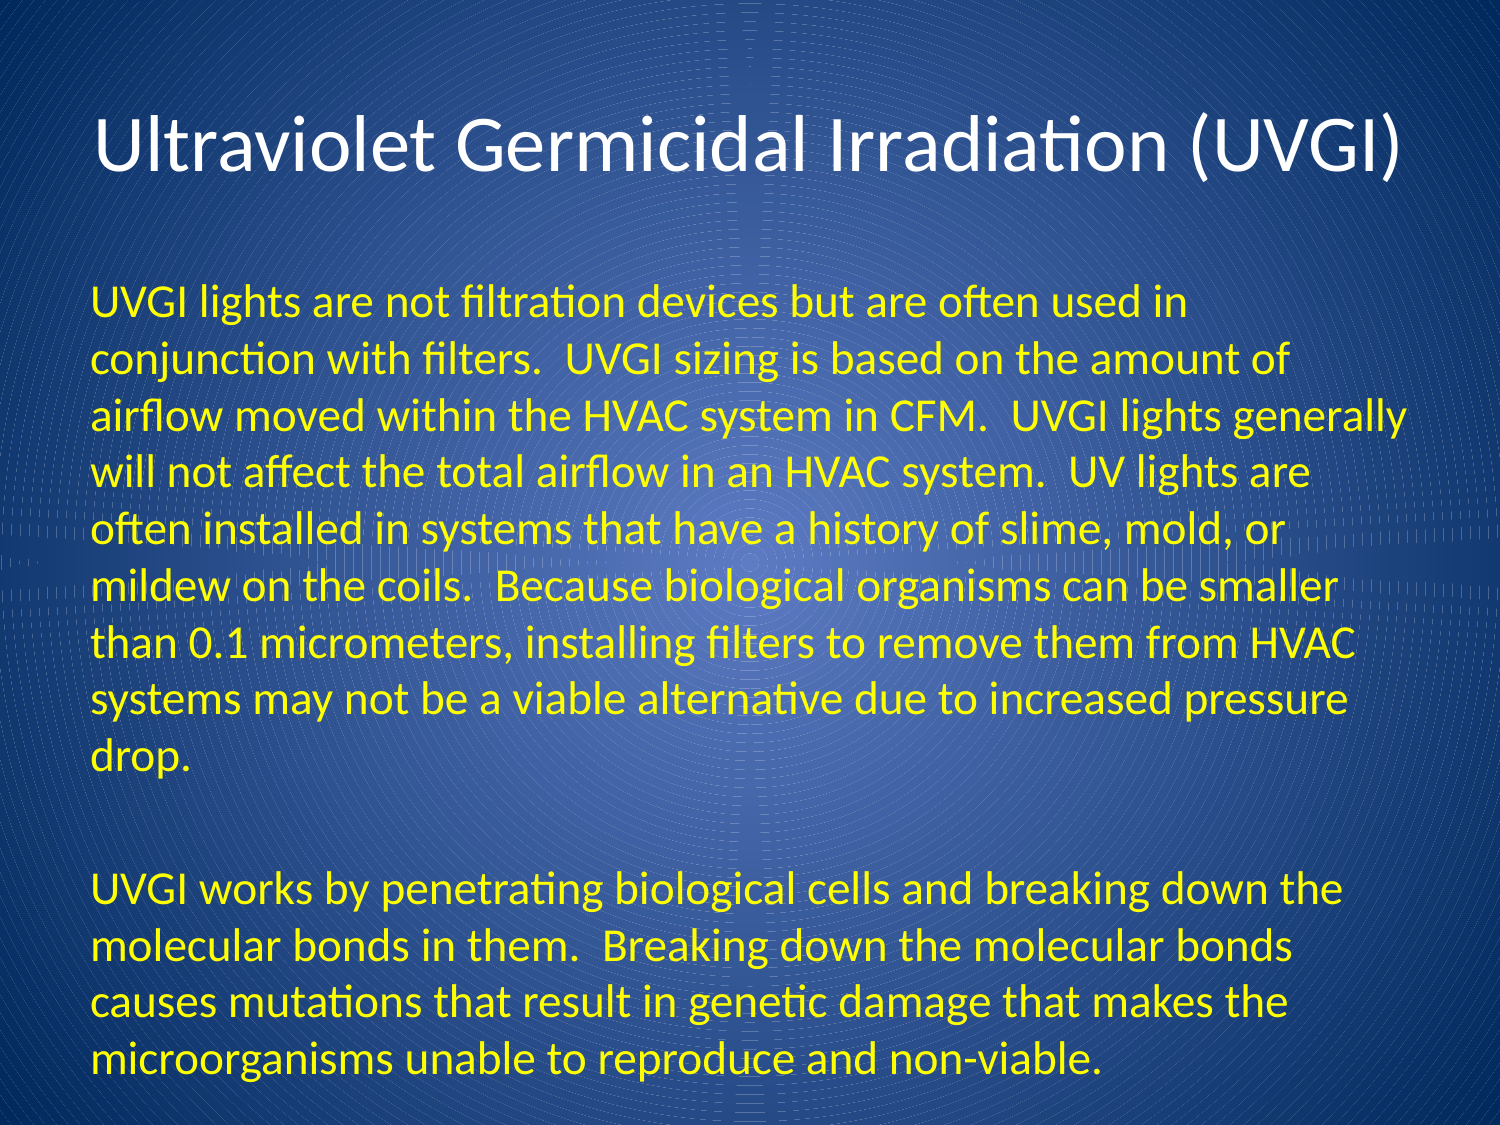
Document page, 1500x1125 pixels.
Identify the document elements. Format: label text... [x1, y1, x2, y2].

title Ultraviolet Germicidal Irradiation (UVGI) [12, 45, 1488, 233]
list UVGI lights are not filtration devices but are often used in conjunction with filters. UVGI sizing is based on the amount of airflow moved within the HVAC system in CFM. UVGI lights generally will not affect the total airflow in an HVAC system. UV lights are often installed in systems that have a history of slime, mold, or mildew on the coils. Because biological organisms can be smaller than 0.1 micrometers, installing filters to remove them from HVAC systems may not be a viable alternative due to increased pressure drop. UVGI works by penetrating biological cells and breaking down the molecular bonds in them. Breaking down the molecular bonds causes mutations that result in genetic damage that makes the microorganisms unable to reproduce and non-viable. [75, 262, 1425, 1100]
